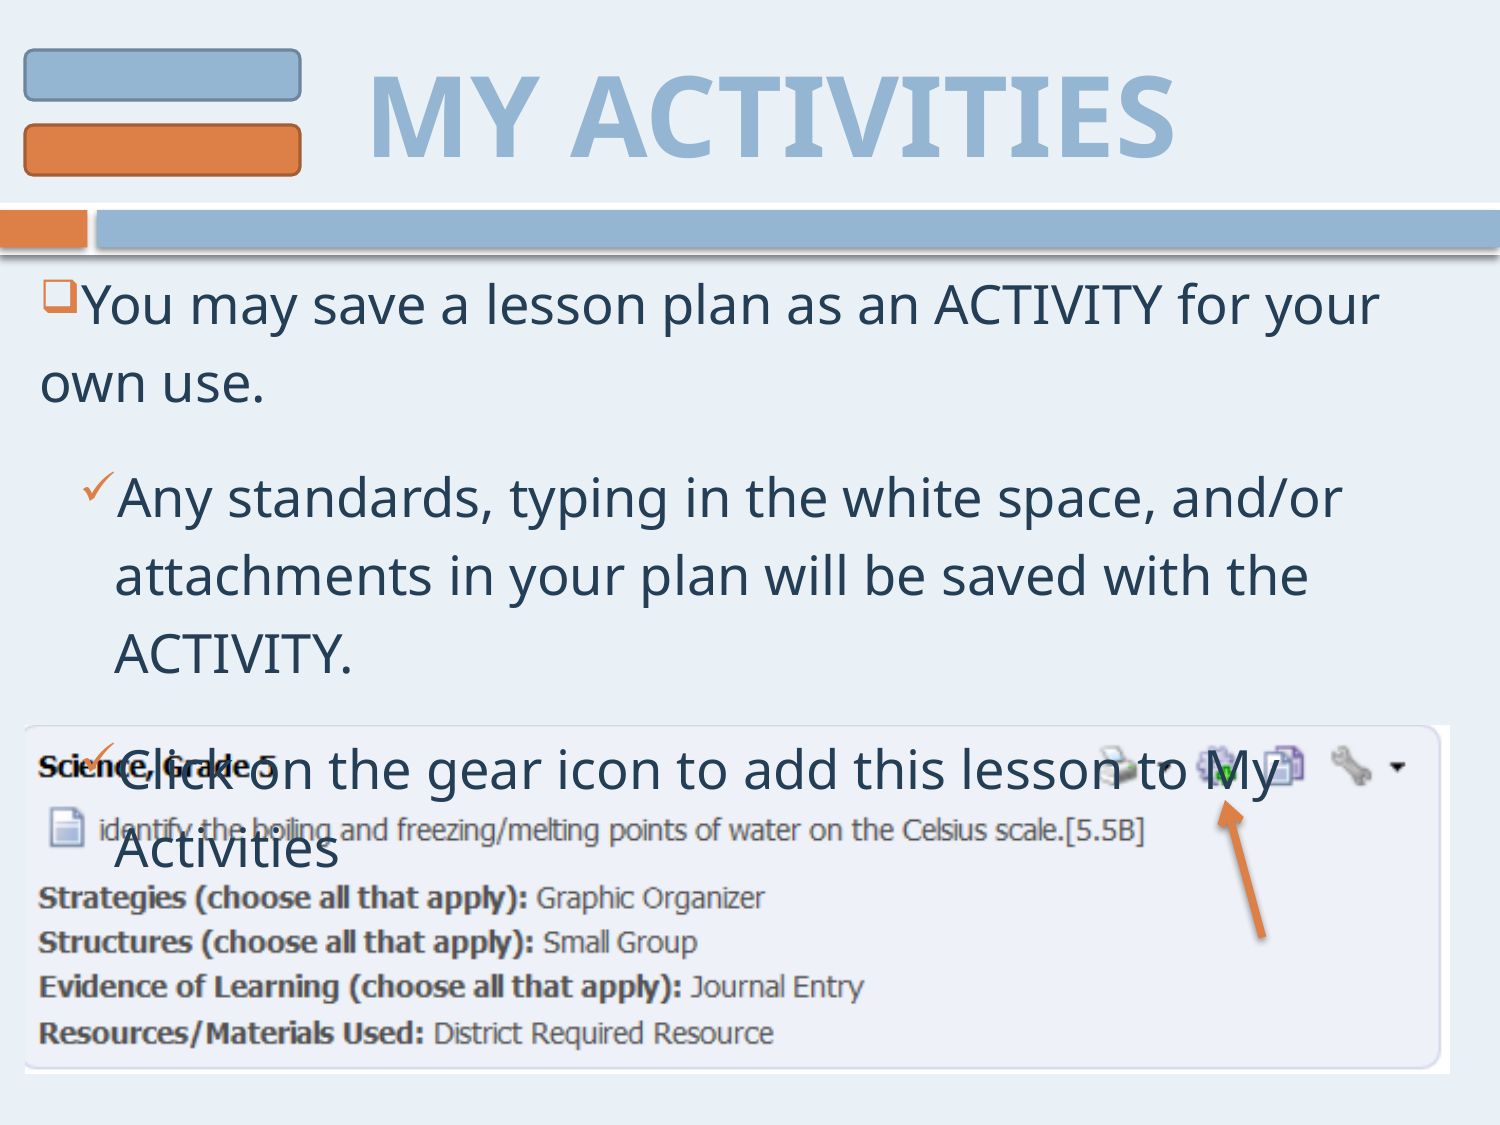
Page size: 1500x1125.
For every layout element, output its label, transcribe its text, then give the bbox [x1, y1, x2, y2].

text_box You may save a lesson plan as an ACTIVITY for your own use. Any standards, typing in the white space, and/or attachments in your plan will be saved with the ACTIVITY. Click on the gear icon to add this lesson to My Activities [24, 249, 1488, 886]
text_box MY ACTIVITIES [350, 12, 1500, 213]
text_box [1224, 799, 1263, 938]
picture [24, 724, 1451, 1074]
text_box [23, 48, 302, 102]
text_box [23, 123, 302, 177]
